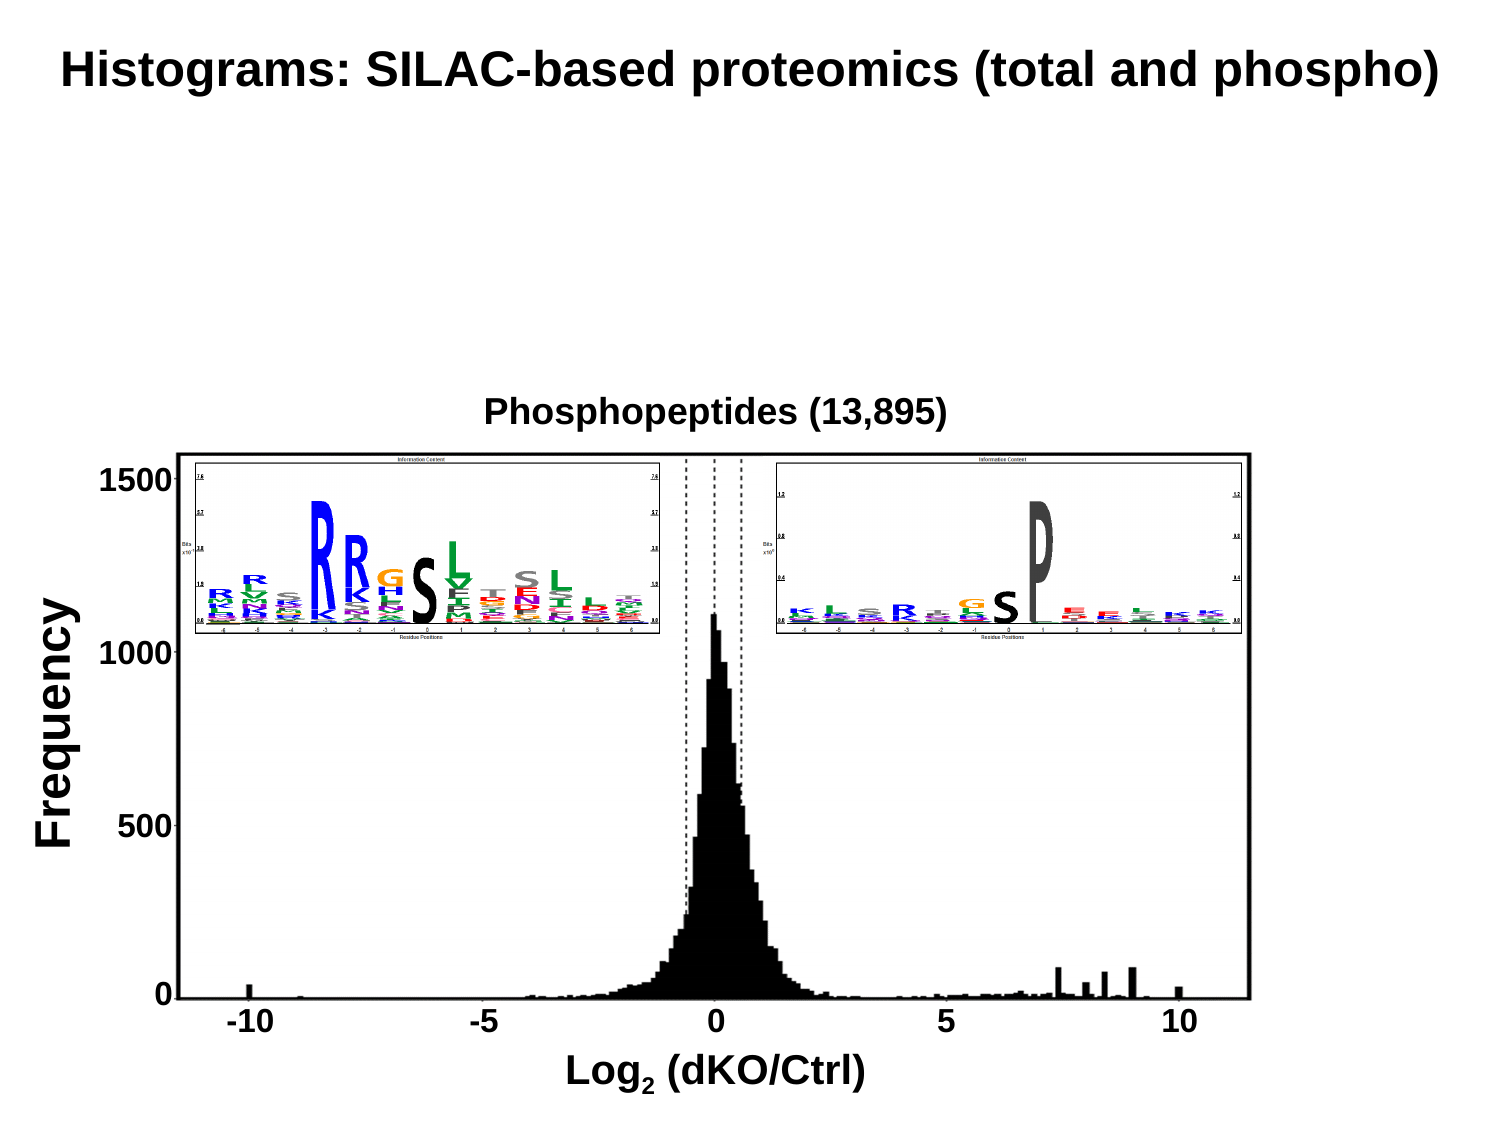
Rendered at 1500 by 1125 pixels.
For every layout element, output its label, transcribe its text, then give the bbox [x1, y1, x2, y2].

text_box -5 [427, 1012, 541, 1047]
text_box 5 [890, 1012, 1003, 1047]
text_box 10 [1123, 1012, 1237, 1047]
text_box 1500 [75, 450, 170, 506]
picture [174, 447, 1258, 1003]
text_box 0 [75, 965, 188, 1020]
text_box Frequency [12, 542, 88, 906]
text_box 0 [660, 1012, 773, 1047]
text_box Log2 (dKO/Ctrl) [534, 1035, 897, 1107]
text_box 500 [75, 796, 169, 852]
text_box Phosphopeptides (13,895) [450, 379, 982, 439]
text_box -10 [194, 1012, 307, 1047]
title Histograms: SILAC-based proteomics (total and phospho) [38, 19, 1463, 114]
text_box 1000 [75, 623, 169, 679]
